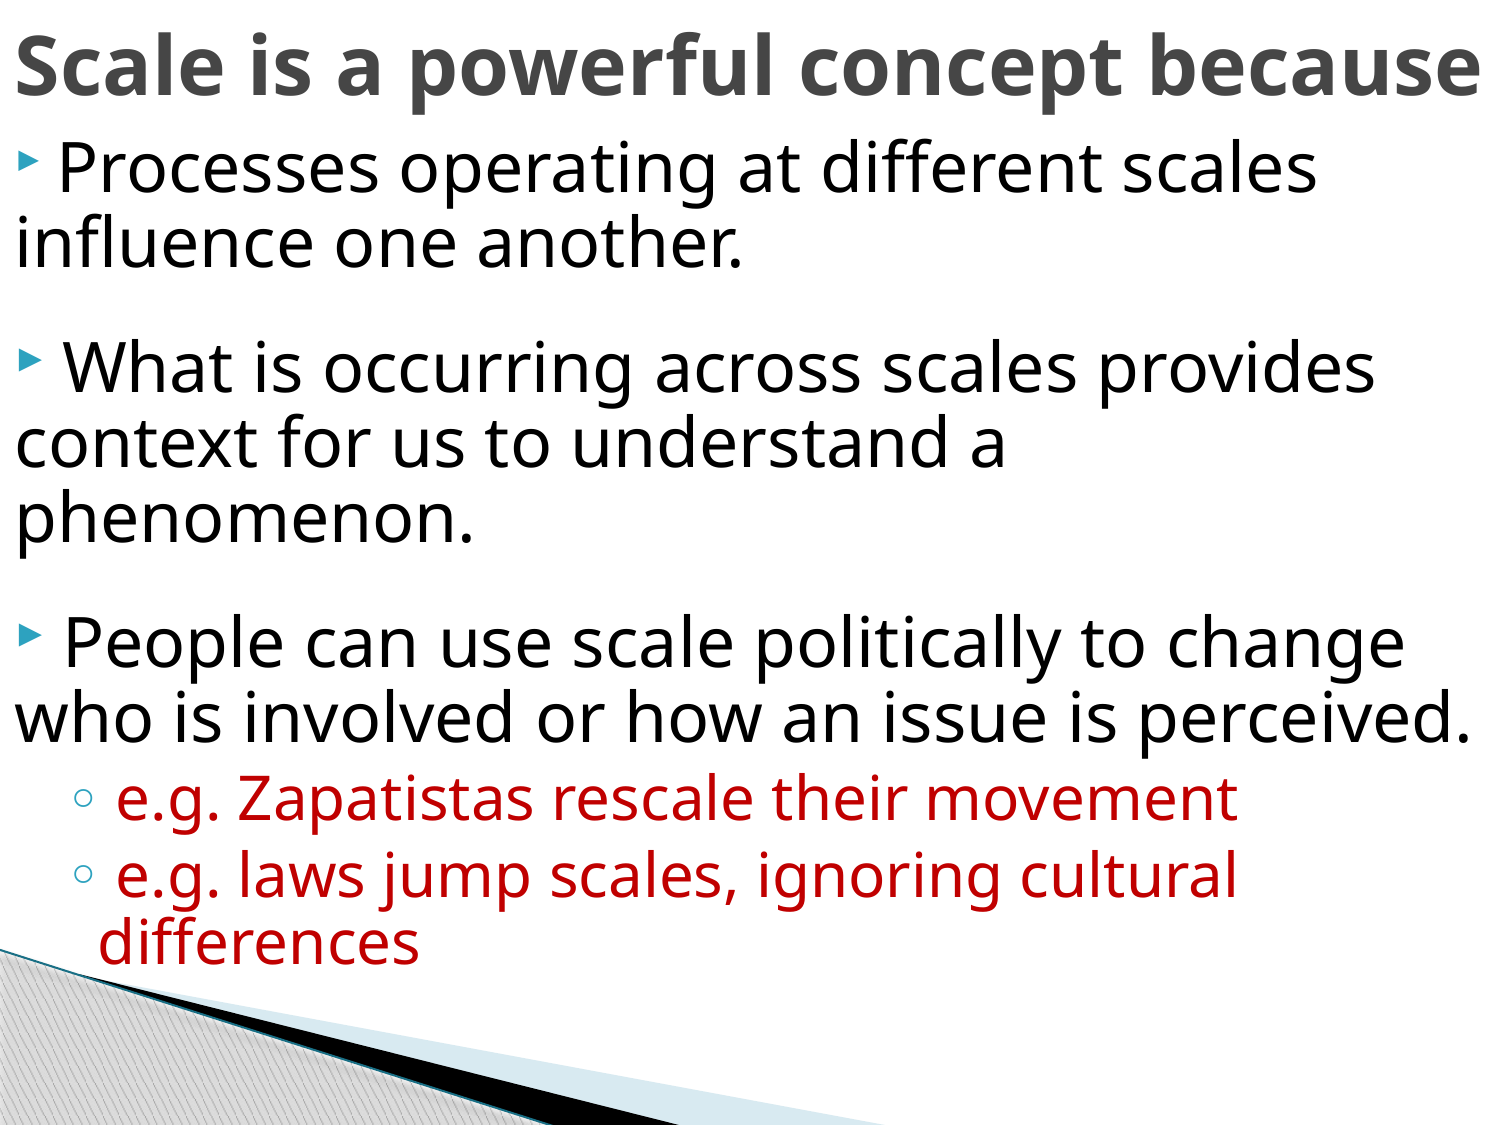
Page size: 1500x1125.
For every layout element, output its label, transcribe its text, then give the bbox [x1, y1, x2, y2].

subtitle Processes operating at different scales influence one another. What is occurring across scales provides context for us to understand a phenomenon. People can use scale politically to change who is involved or how an issue is perceived. e.g. Zapatistas rescale their movement e.g. laws jump scales, ignoring cultural differences [0, 125, 1500, 1063]
title Scale is a powerful concept because [0, 0, 1500, 125]
